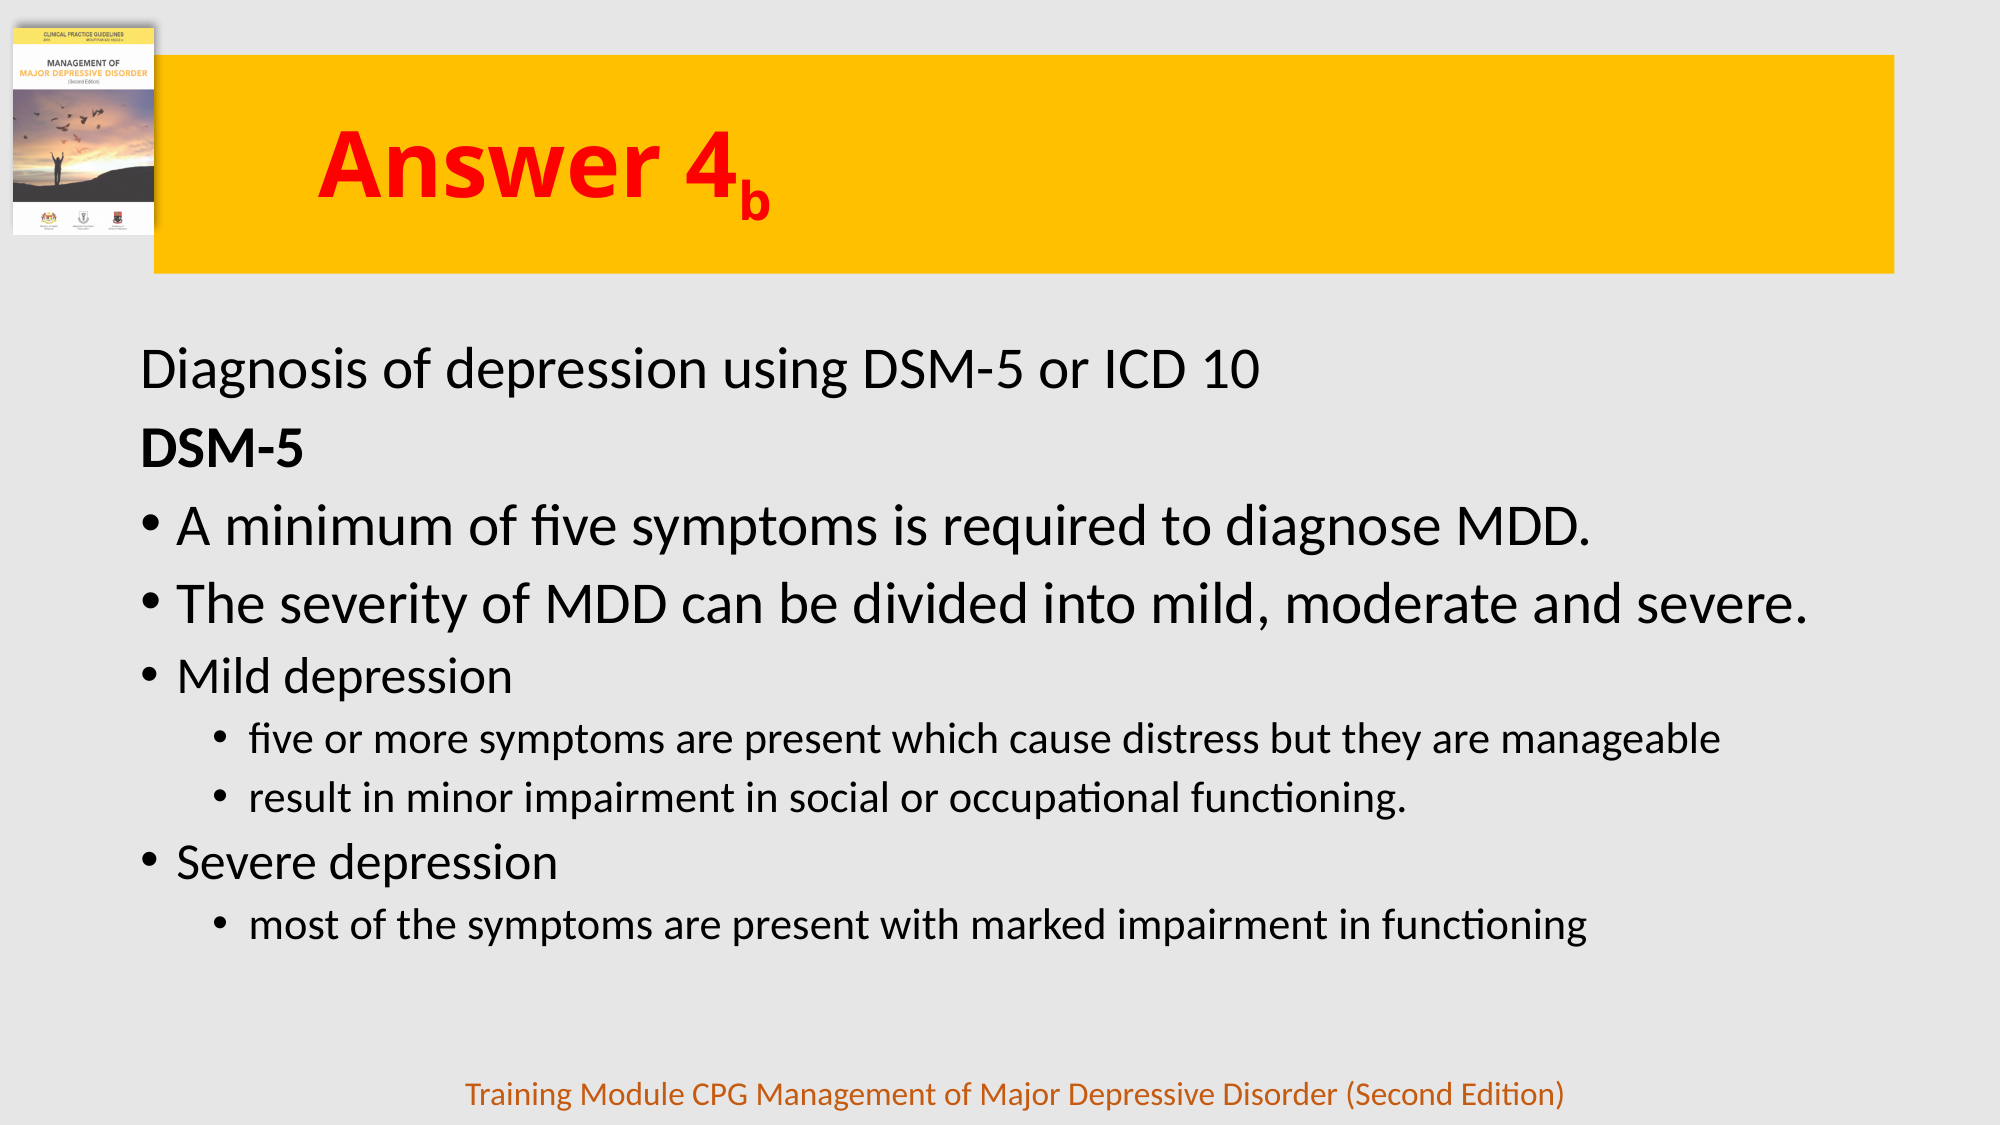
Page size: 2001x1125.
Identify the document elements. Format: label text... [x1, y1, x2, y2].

picture [13, 28, 154, 235]
title Answer 4b [153, 54, 1895, 274]
list Diagnosis of depression using DSM-5 or ICD 10 DSM-5 A minimum of five symptoms is required to diagnose MDD. The severity of MDD can be divided into mild, moderate and severe. Mild depression five or more symptoms are present which cause distress but they are manageable result in minor impairment in social or occupational functioning. Severe depression most of the symptoms are present with marked impairment in functioning [125, 315, 1851, 1029]
text_box Training Module CPG Management of Major Depressive Disorder (Second Edition) [450, 1065, 1832, 1120]
